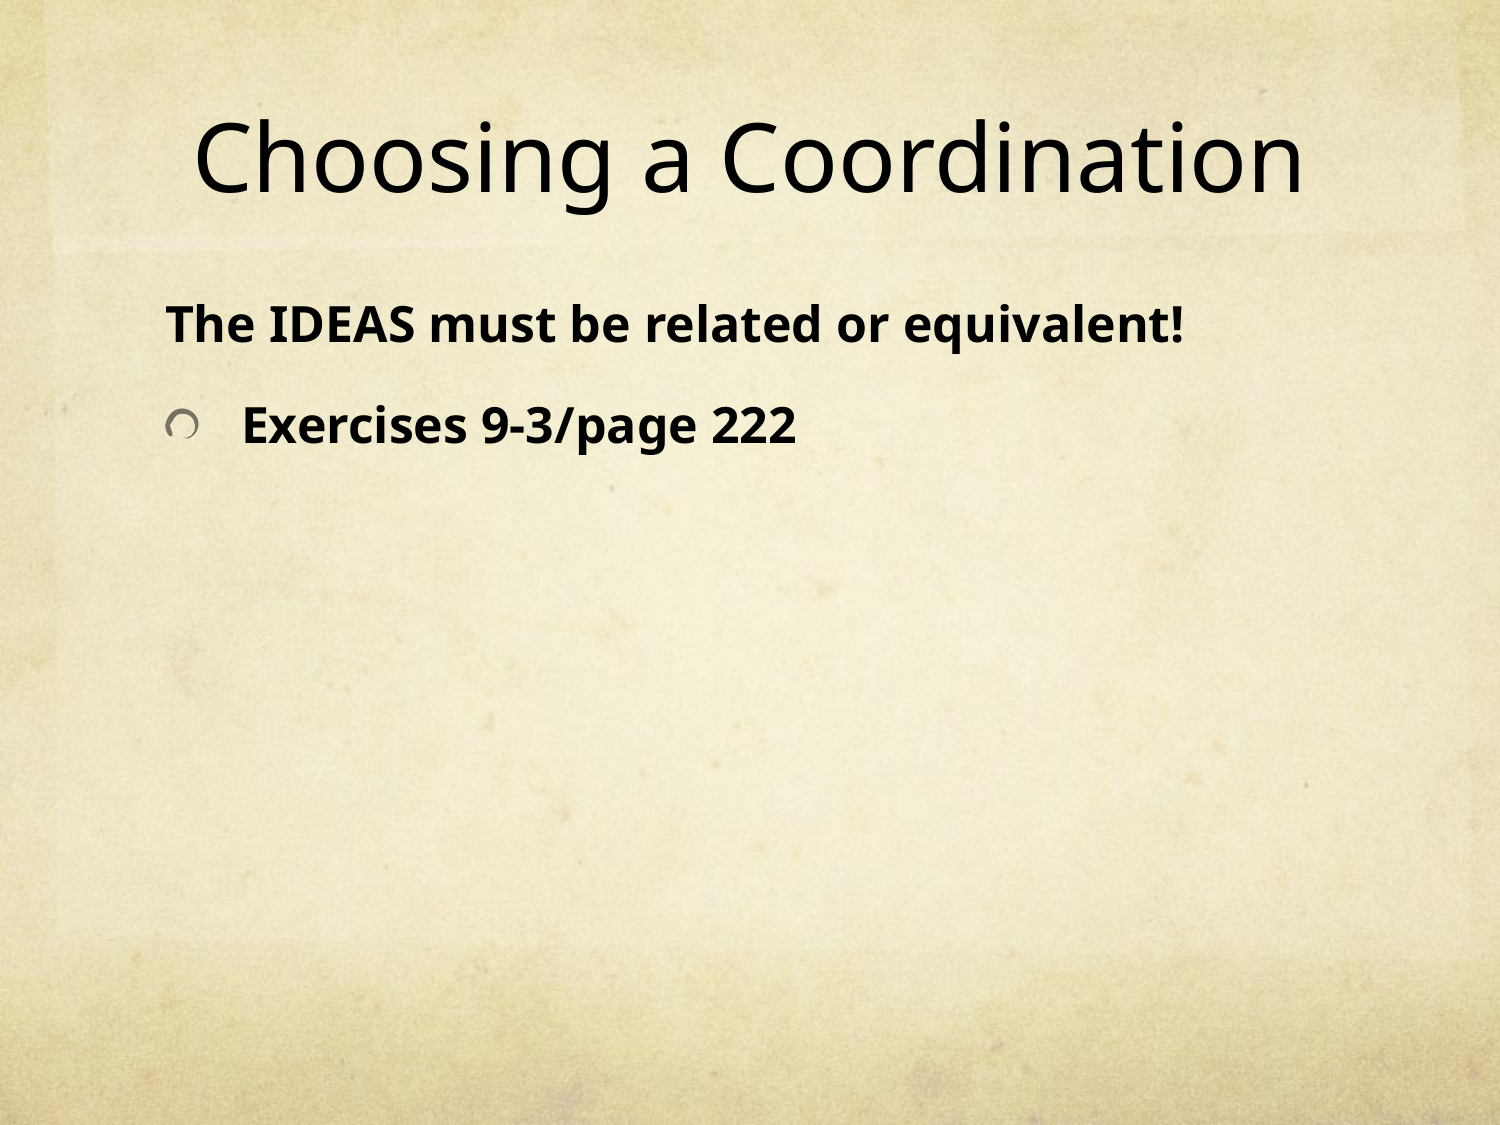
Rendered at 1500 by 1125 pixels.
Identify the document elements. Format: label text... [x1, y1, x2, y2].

picture [0, 0, 1500, 1125]
list The IDEAS must be related or equivalent! Exercises 9-3/page 222 [150, 284, 1350, 950]
title Choosing a Coordination [150, 82, 1350, 225]
